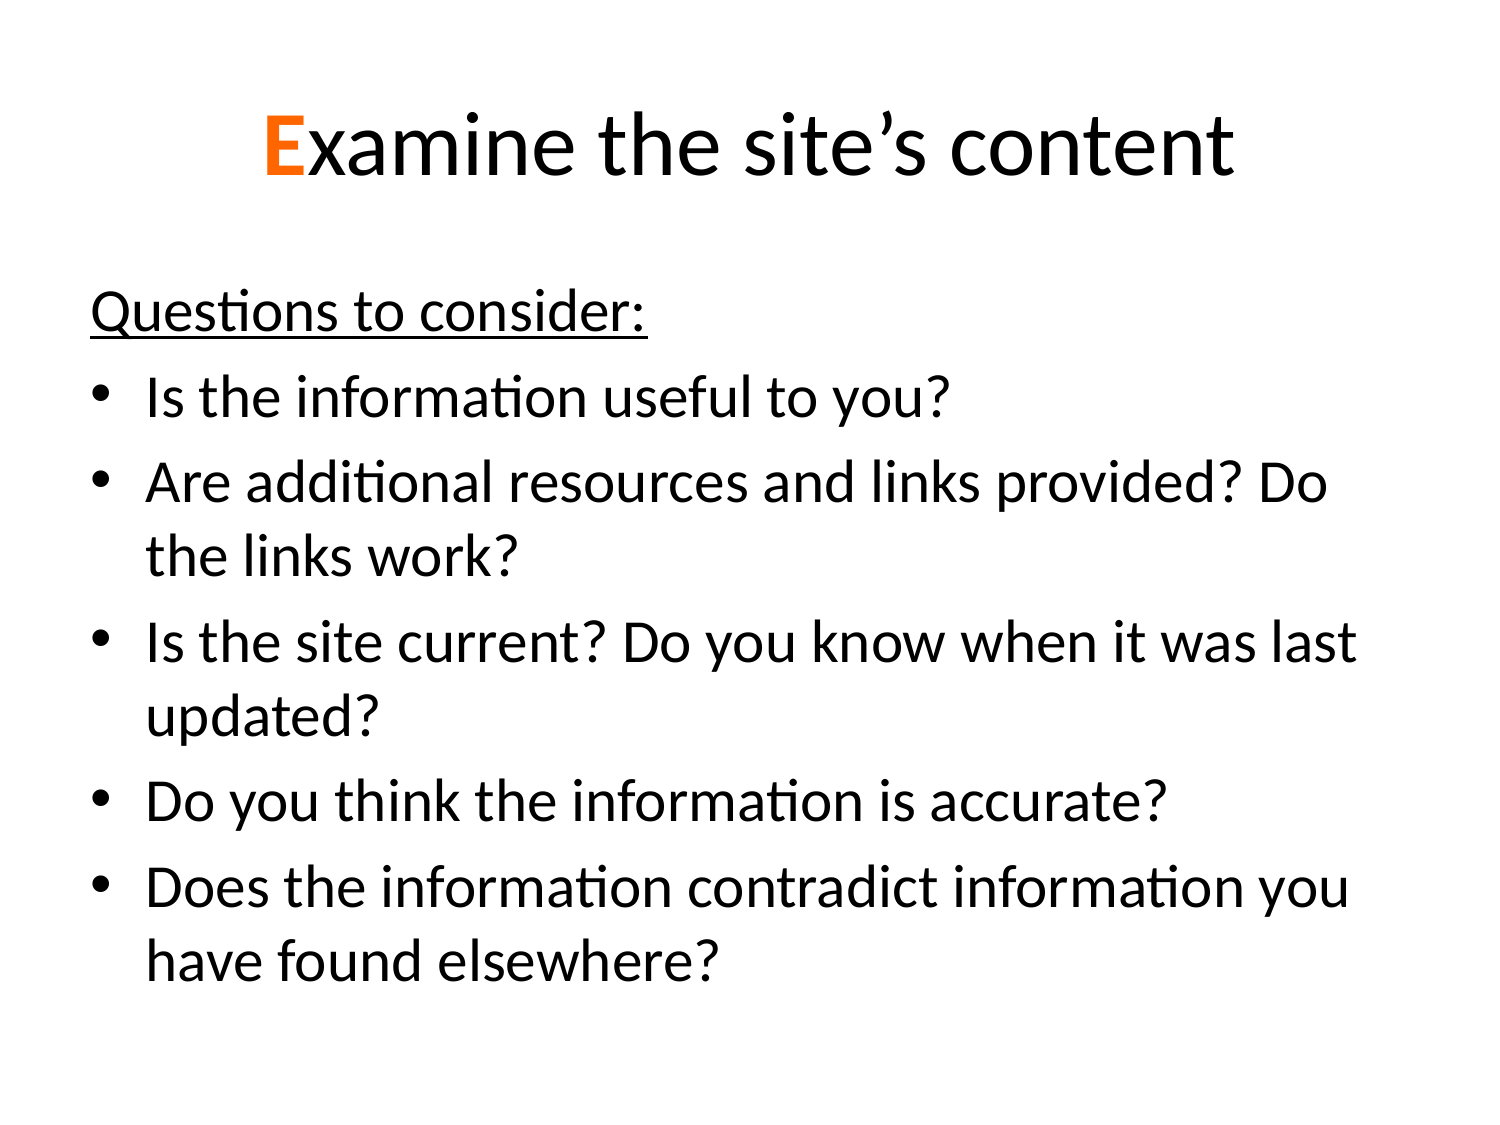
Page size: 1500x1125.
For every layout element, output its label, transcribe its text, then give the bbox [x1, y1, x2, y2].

list Questions to consider: Is the information useful to you? Are additional resources and links provided? Do the links work? Is the site current? Do you know when it was last updated? Do you think the information is accurate? Does the information contradict information you have found elsewhere? [75, 262, 1425, 1005]
title Examine the site’s content [75, 45, 1425, 233]
